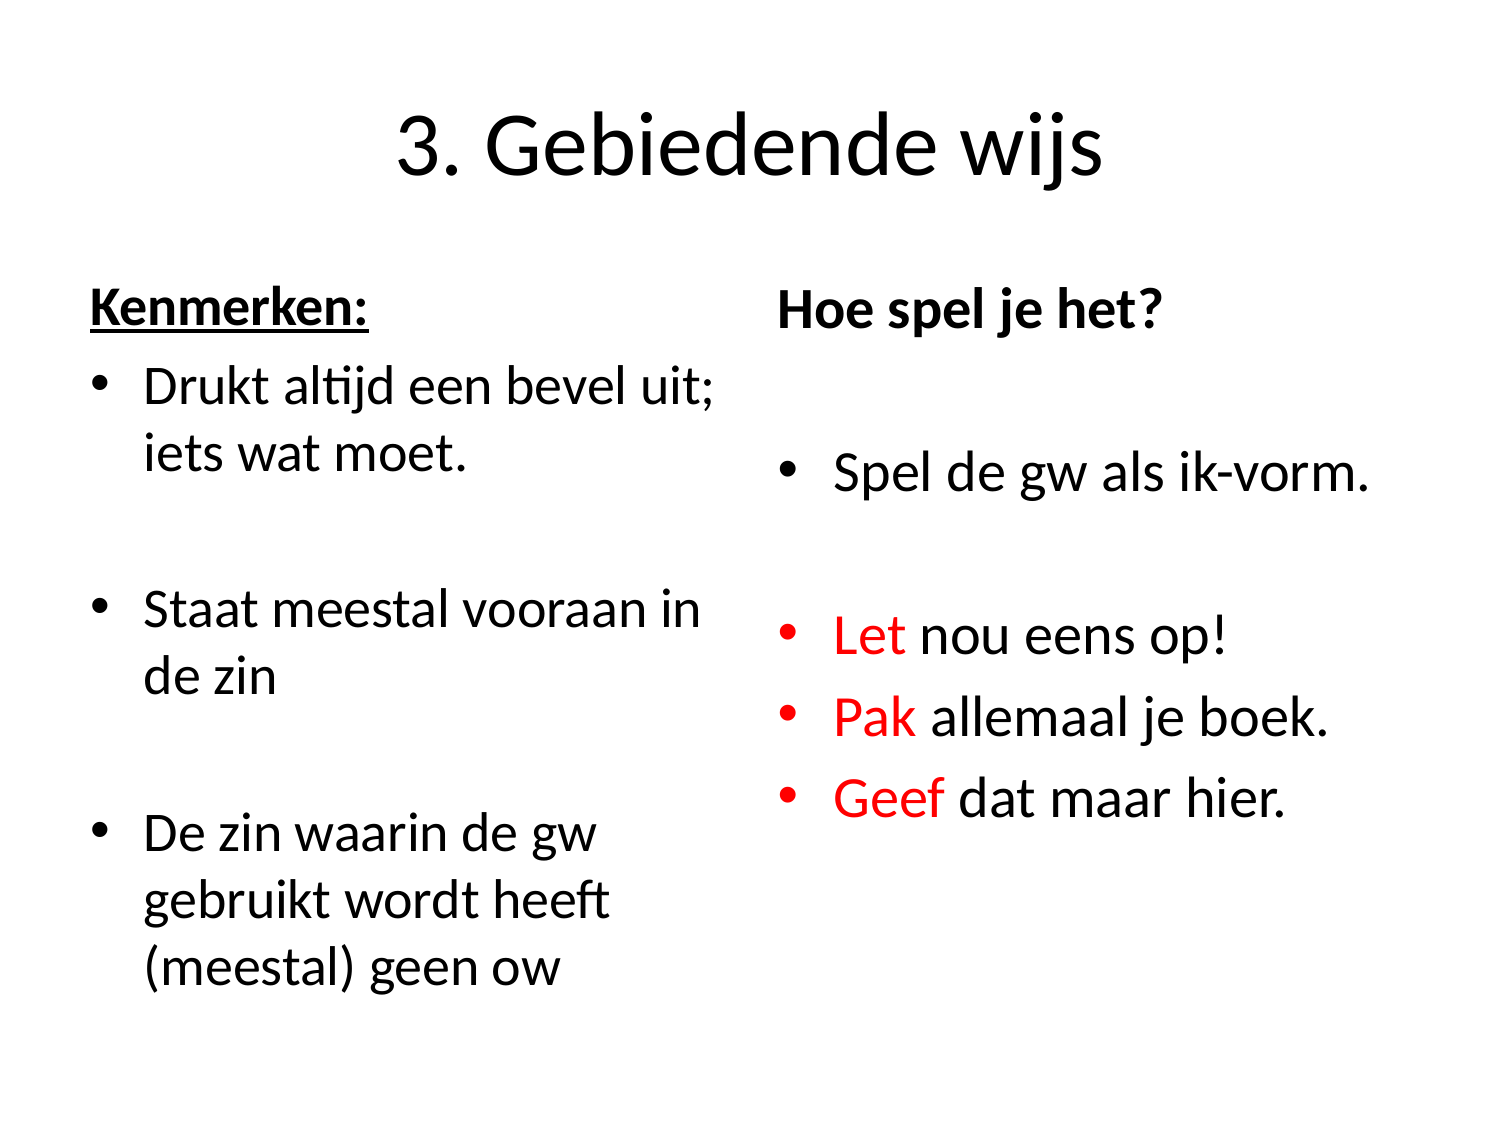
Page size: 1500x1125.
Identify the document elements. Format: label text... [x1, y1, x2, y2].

list Kenmerken: Drukt altijd een bevel uit; iets wat moet. Staat meestal vooraan in de zin De zin waarin de gw gebruikt wordt heeft (meestal) geen ow [75, 262, 738, 1005]
title 3. Gebiedende wijs [75, 45, 1425, 233]
list Hoe spel je het? Spel de gw als ik-vorm. Let nou eens op! Pak allemaal je boek. Geef dat maar hier. [762, 262, 1425, 1005]
